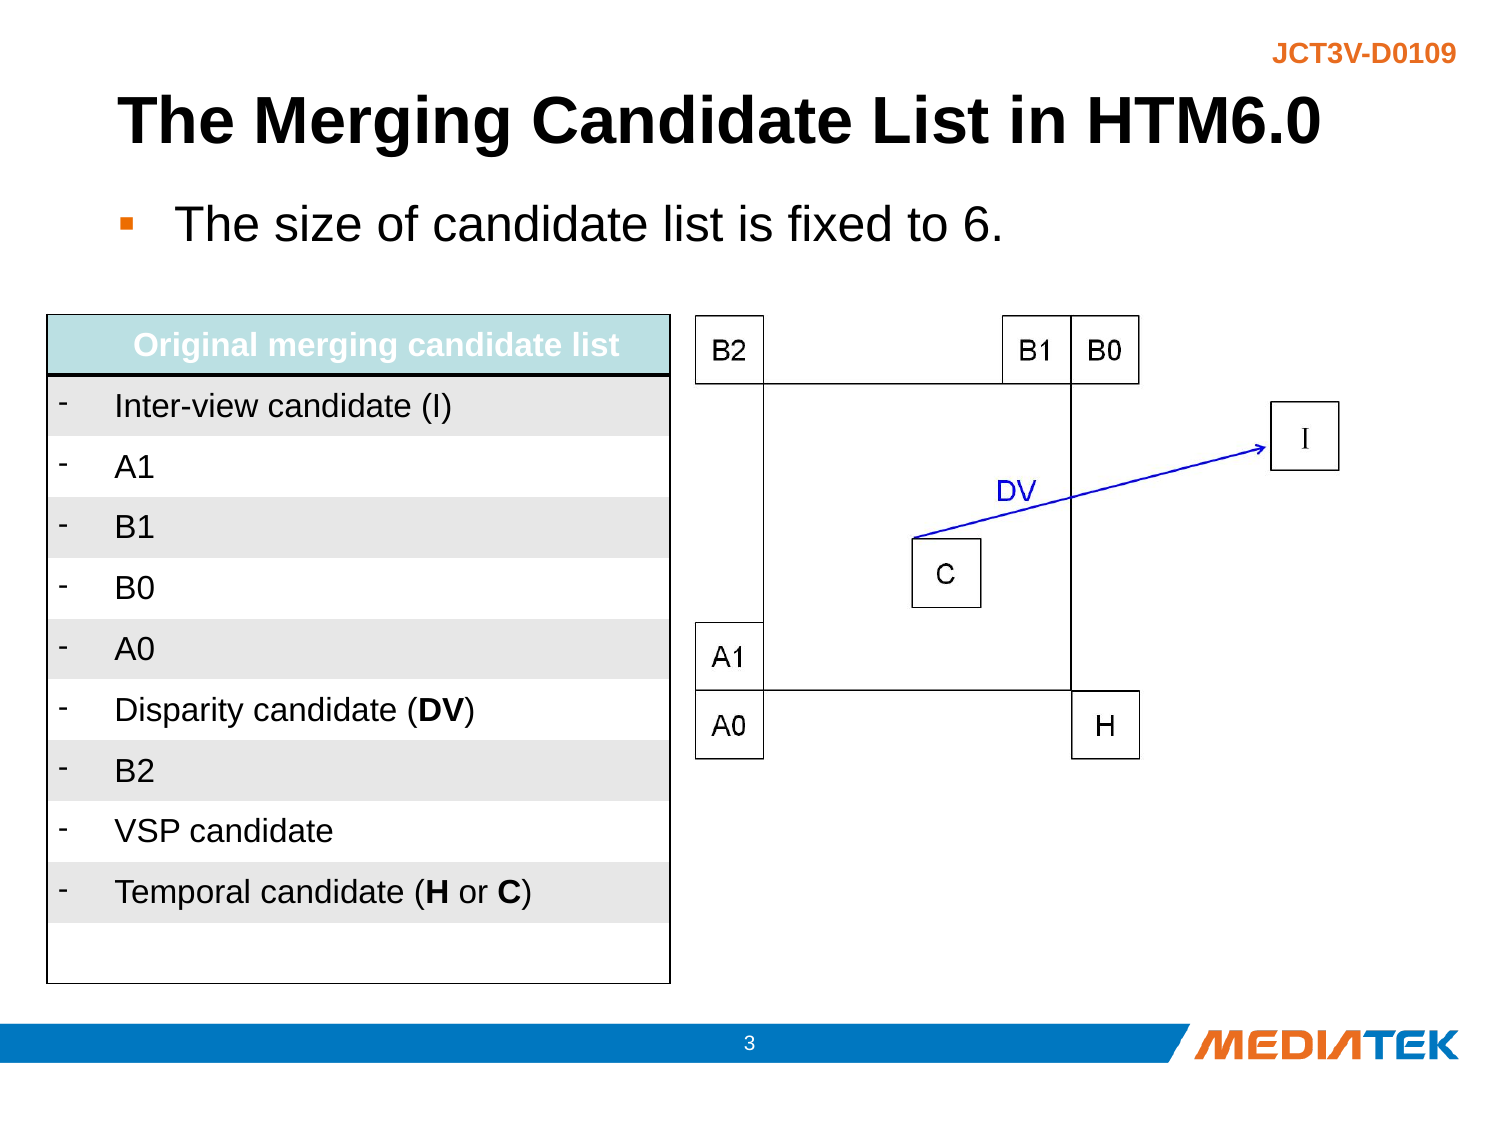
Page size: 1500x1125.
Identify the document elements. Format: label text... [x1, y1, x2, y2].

table_cell A0 [48, 619, 669, 679]
table_cell [48, 923, 669, 983]
table_cell A1 [48, 436, 669, 497]
slide_number 2 [711, 1022, 789, 1090]
title The Merging Candidate List in HTM6.0 [101, 62, 1425, 172]
table_cell Disparity candidate (DV) [48, 679, 669, 740]
table_cell Inter-view candidate (I) [48, 377, 669, 436]
picture [693, 314, 1340, 760]
picture [789, 1023, 1459, 1063]
picture [0, 1023, 711, 1063]
table_cell Temporal candidate (H or C) [48, 862, 669, 923]
list The size of candidate list is fixed to 6. [102, 184, 1425, 315]
table_header Original merging candidate list [48, 315, 669, 373]
table_cell B1 [48, 497, 669, 558]
table_cell B2 [48, 740, 669, 801]
table_cell B0 [48, 558, 669, 619]
table_cell VSP candidate [48, 801, 669, 862]
